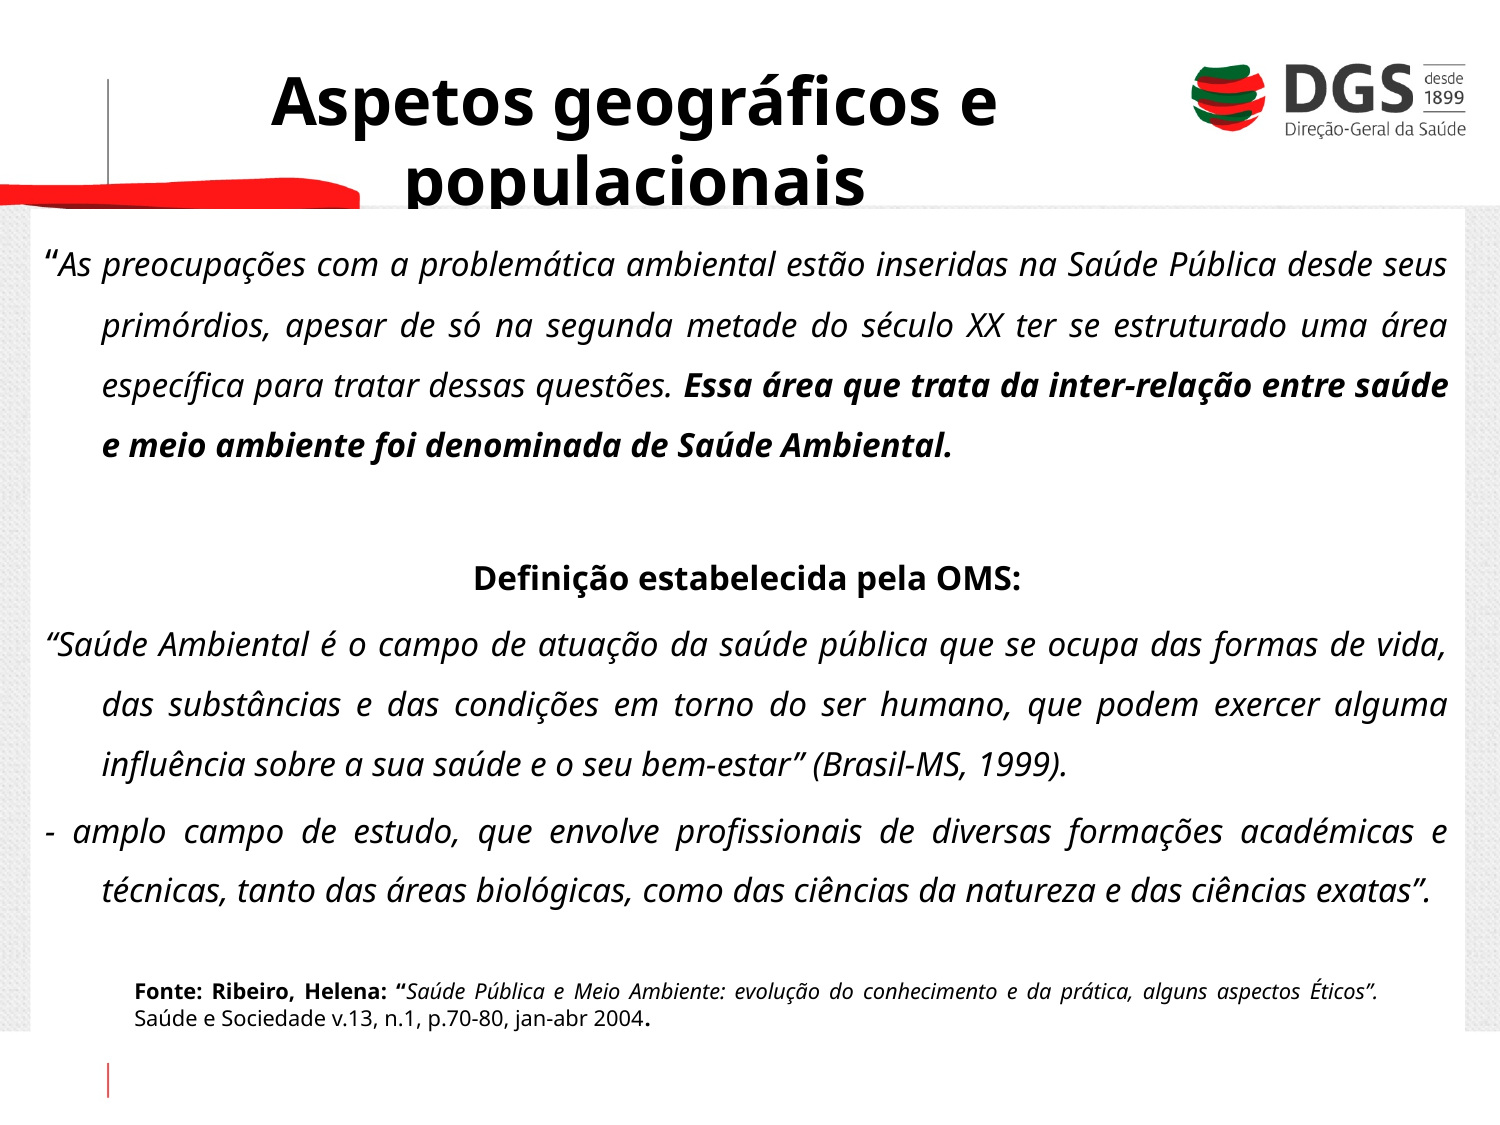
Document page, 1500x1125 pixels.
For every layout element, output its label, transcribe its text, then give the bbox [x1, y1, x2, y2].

picture [0, 0, 1500, 1125]
text_box Fonte: Ribeiro, Helena: “Saúde Pública e Meio Ambiente: evolução do conhecimento e da prática, alguns aspectos Éticos”. Saúde e Sociedade v.13, n.1, p.70-80, jan-abr 2004. [118, 960, 1397, 1049]
title Aspetos geográficos e populacionais [74, 44, 1196, 208]
list “As preocupações com a problemática ambiental estão inseridas na Saúde Pública desde seus primórdios, apesar de só na segunda metade do século XX ter se estruturado uma área específica para tratar dessas questões. Essa área que trata da inter-relação entre saúde e meio ambiente foi denominada de Saúde Ambiental. Definição estabelecida pela OMS: “Saúde Ambiental é o campo de atuação da saúde pública que se ocupa das formas de vida, das substâncias e das condições em torno do ser humano, que podem exercer alguma influência sobre a sua saúde e o seu bem-estar” (Brasil-MS, 1999). - amplo campo de estudo, que envolve profissionais de diversas formações académicas e técnicas, tanto das áreas biológicas, como das ciências da natureza e das ciências exatas”. [30, 208, 1466, 1063]
